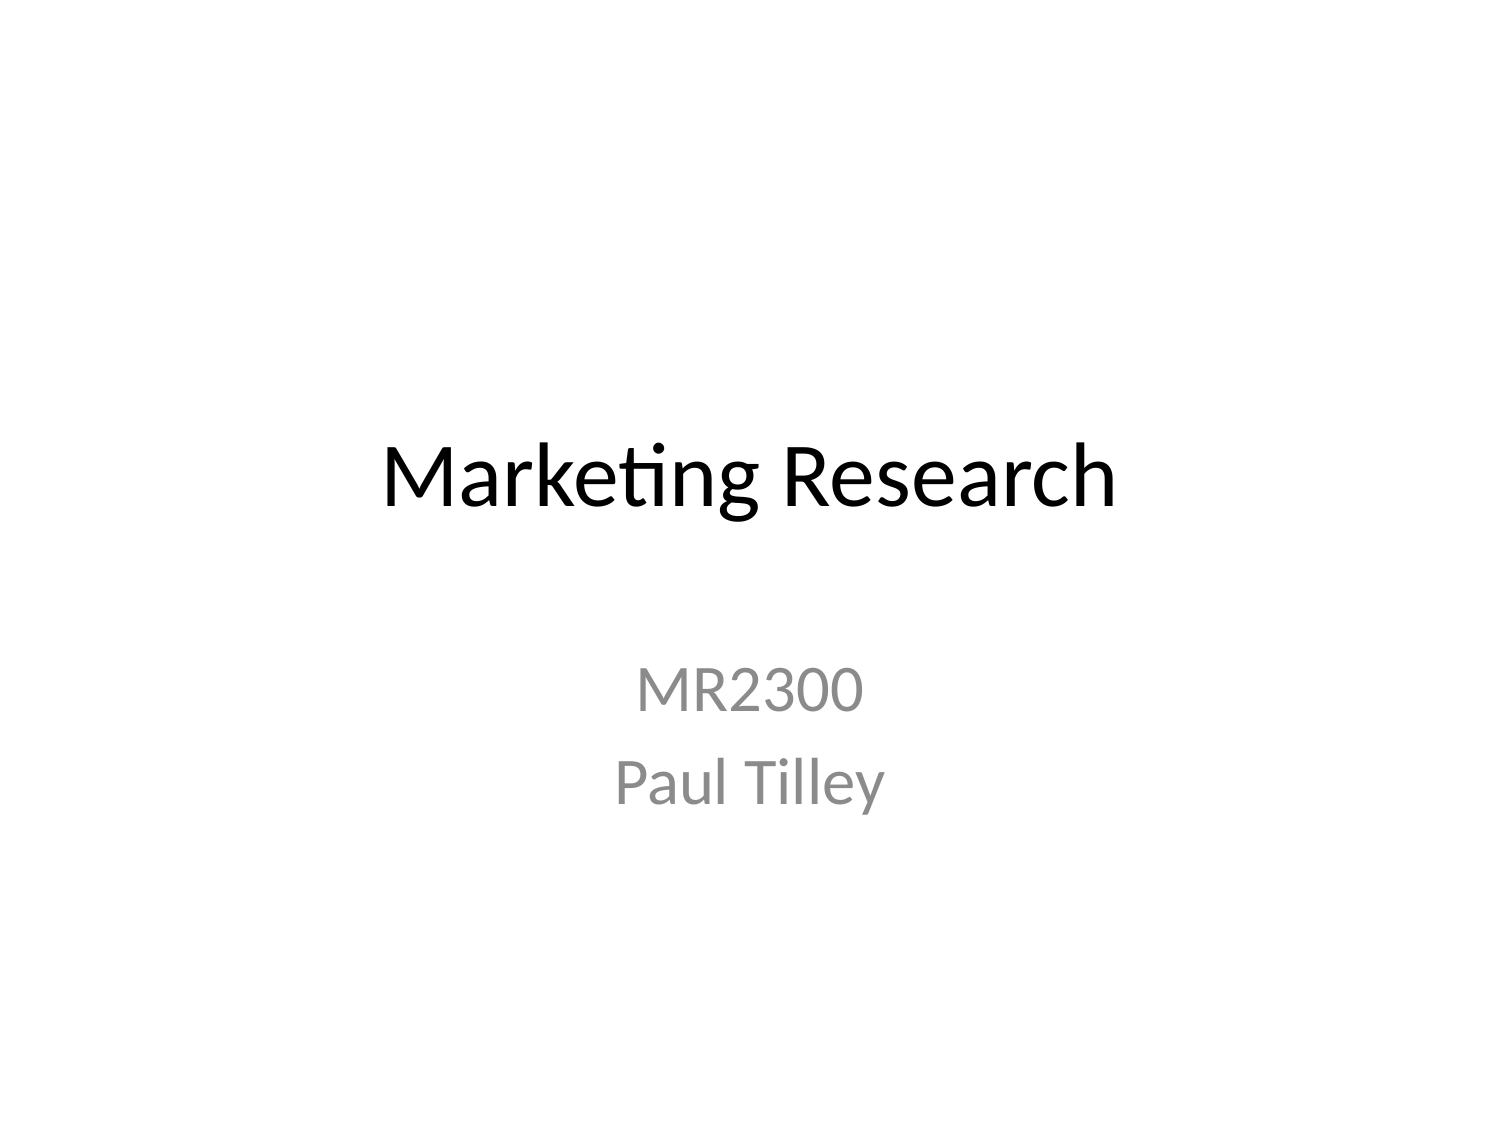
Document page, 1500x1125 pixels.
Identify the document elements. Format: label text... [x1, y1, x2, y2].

subtitle MR2300 Paul Tilley [225, 637, 1275, 925]
title Marketing Research [112, 349, 1388, 591]
